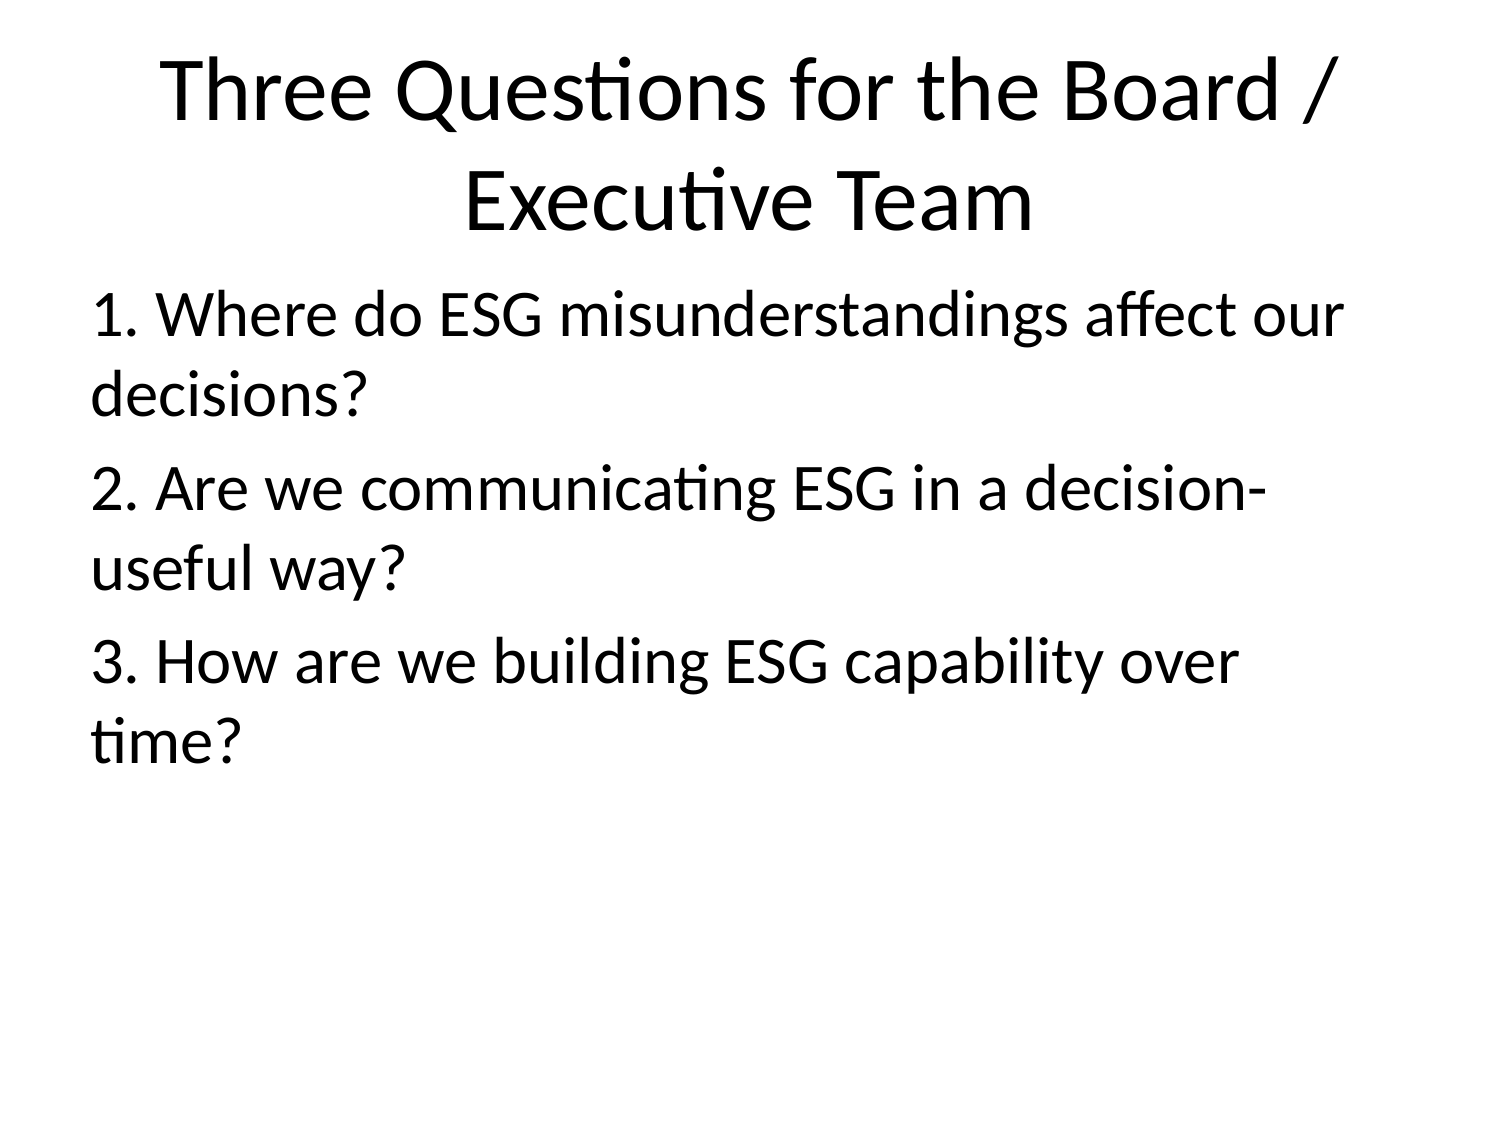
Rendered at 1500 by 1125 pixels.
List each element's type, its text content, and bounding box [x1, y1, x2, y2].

title Three Questions for the Board / Executive Team [75, 45, 1425, 233]
list 1. Where do ESG misunderstandings affect our decisions? 2. Are we communicating ESG in a decision-useful way? 3. How are we building ESG capability over time? [75, 262, 1425, 1005]
